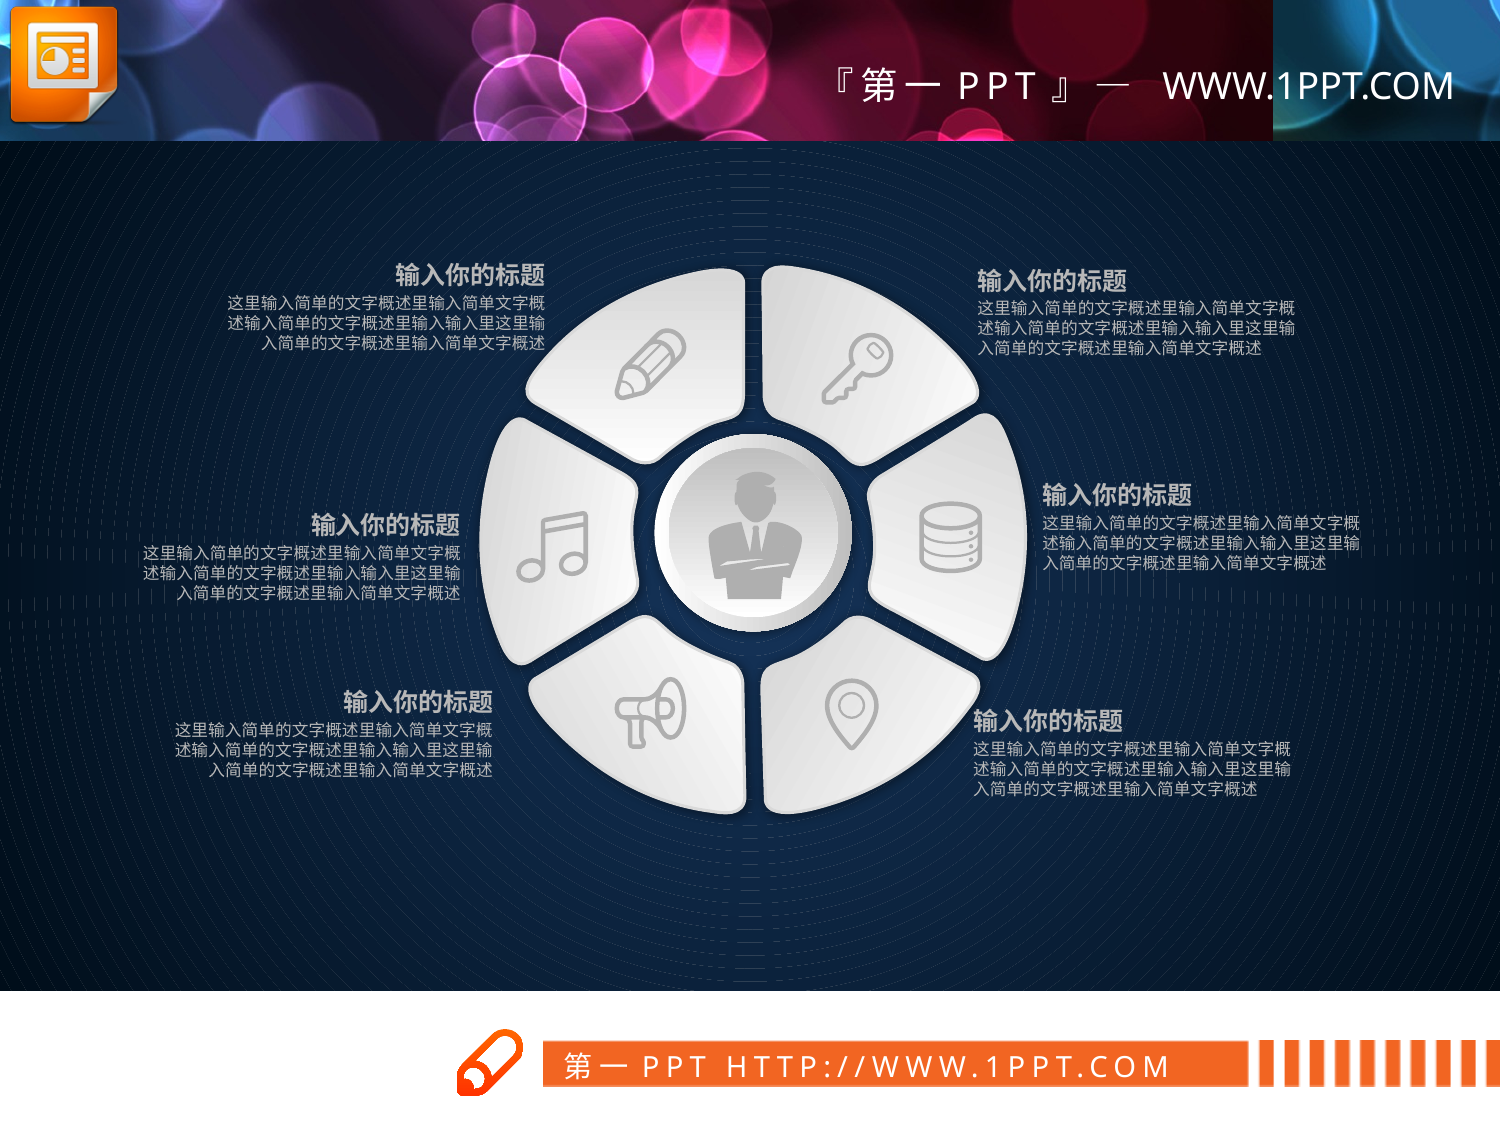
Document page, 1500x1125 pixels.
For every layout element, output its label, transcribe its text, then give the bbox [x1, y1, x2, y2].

text_box [762, 266, 969, 465]
text_box 输入你的标题 这里输入简单的文字概述里输入简单文字概述输入简单的文字概述里输入输入里这里输入简单的文字概述里输入简单文字概述 [958, 698, 1307, 846]
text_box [821, 332, 894, 405]
text_box [529, 616, 745, 813]
text_box [614, 676, 687, 749]
text_box [614, 328, 687, 401]
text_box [919, 501, 983, 574]
text_box [868, 414, 1026, 660]
text_box 输入你的标题 这里输入简单的文字概述里输入简单文字概述输入简单的文字概述里输入输入里这里输入简单的文字概述里输入简单文字概述 [127, 501, 477, 650]
text_box [480, 418, 638, 664]
picture [0, 0, 1500, 141]
text_box 输入你的标题 这里输入简单的文字概述里输入简单文字概述输入简单的文字概述里输入输入里这里输入简单的文字概述里输入简单文字概述 [962, 257, 1312, 405]
text_box 输入你的标题 这里输入简单的文字概述里输入简单文字概述输入简单的文字概述里输入输入里这里输入简单的文字概述里输入简单文字概述 [1027, 472, 1377, 620]
text_box 输入你的标题 这里输入简单的文字概述里输入简单文字概述输入简单的文字概述里输入输入里这里输入简单的文字概述里输入简单文字概述 [211, 252, 561, 400]
text_box [516, 511, 589, 583]
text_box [654, 433, 852, 632]
text_box 输入你的标题 这里输入简单的文字概述里输入简单文字概述输入简单的文字概述里输入输入里这里输入简单的文字概述里输入简单文字概述 [159, 679, 509, 827]
text_box [531, 269, 744, 463]
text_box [824, 678, 879, 751]
text_box [761, 617, 979, 813]
picture [543, 1040, 1500, 1087]
